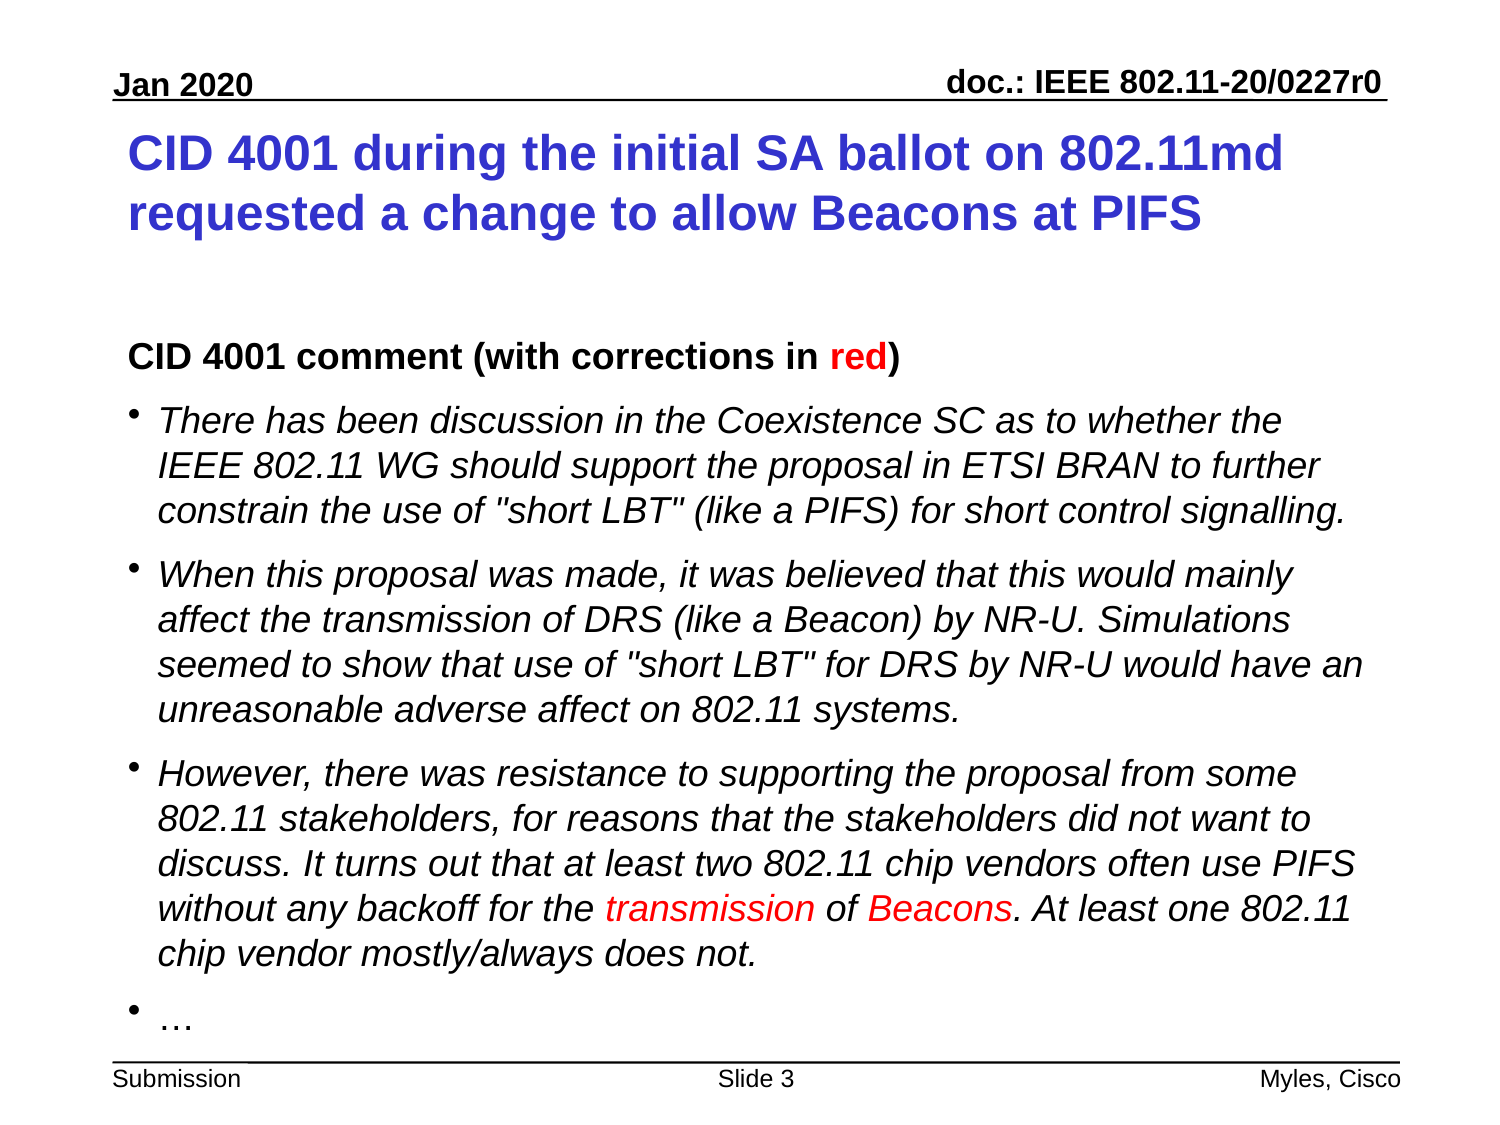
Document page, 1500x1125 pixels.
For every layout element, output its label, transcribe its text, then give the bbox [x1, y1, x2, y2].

title CID 4001 during the initial SA ballot on 802.11md requested a change to allow Beacons at PIFS [112, 112, 1388, 288]
list CID 4001 comment (with corrections in red) There has been discussion in the Coexistence SC as to whether the IEEE 802.11 WG should support the proposal in ETSI BRAN to further constrain the use of "short LBT" (like a PIFS) for short control signalling. When this proposal was made, it was believed that this would mainly affect the transmission of DRS (like a Beacon) by NR-U. Simulations seemed to show that use of "short LBT" for DRS by NR-U would have an unreasonable adverse affect on 802.11 systems. However, there was resistance to supporting the proposal from some 802.11 stakeholders, for reasons that the stakeholders did not want to discuss. It turns out that at least two 802.11 chip vendors often use PIFS without any backoff for the transmission of Beacons. At least one 802.11 chip vendor mostly/always does not. … [112, 324, 1388, 1000]
footer Myles, Cisco [1258, 1061, 1402, 1093]
slide_number Slide 3 [709, 1061, 803, 1093]
